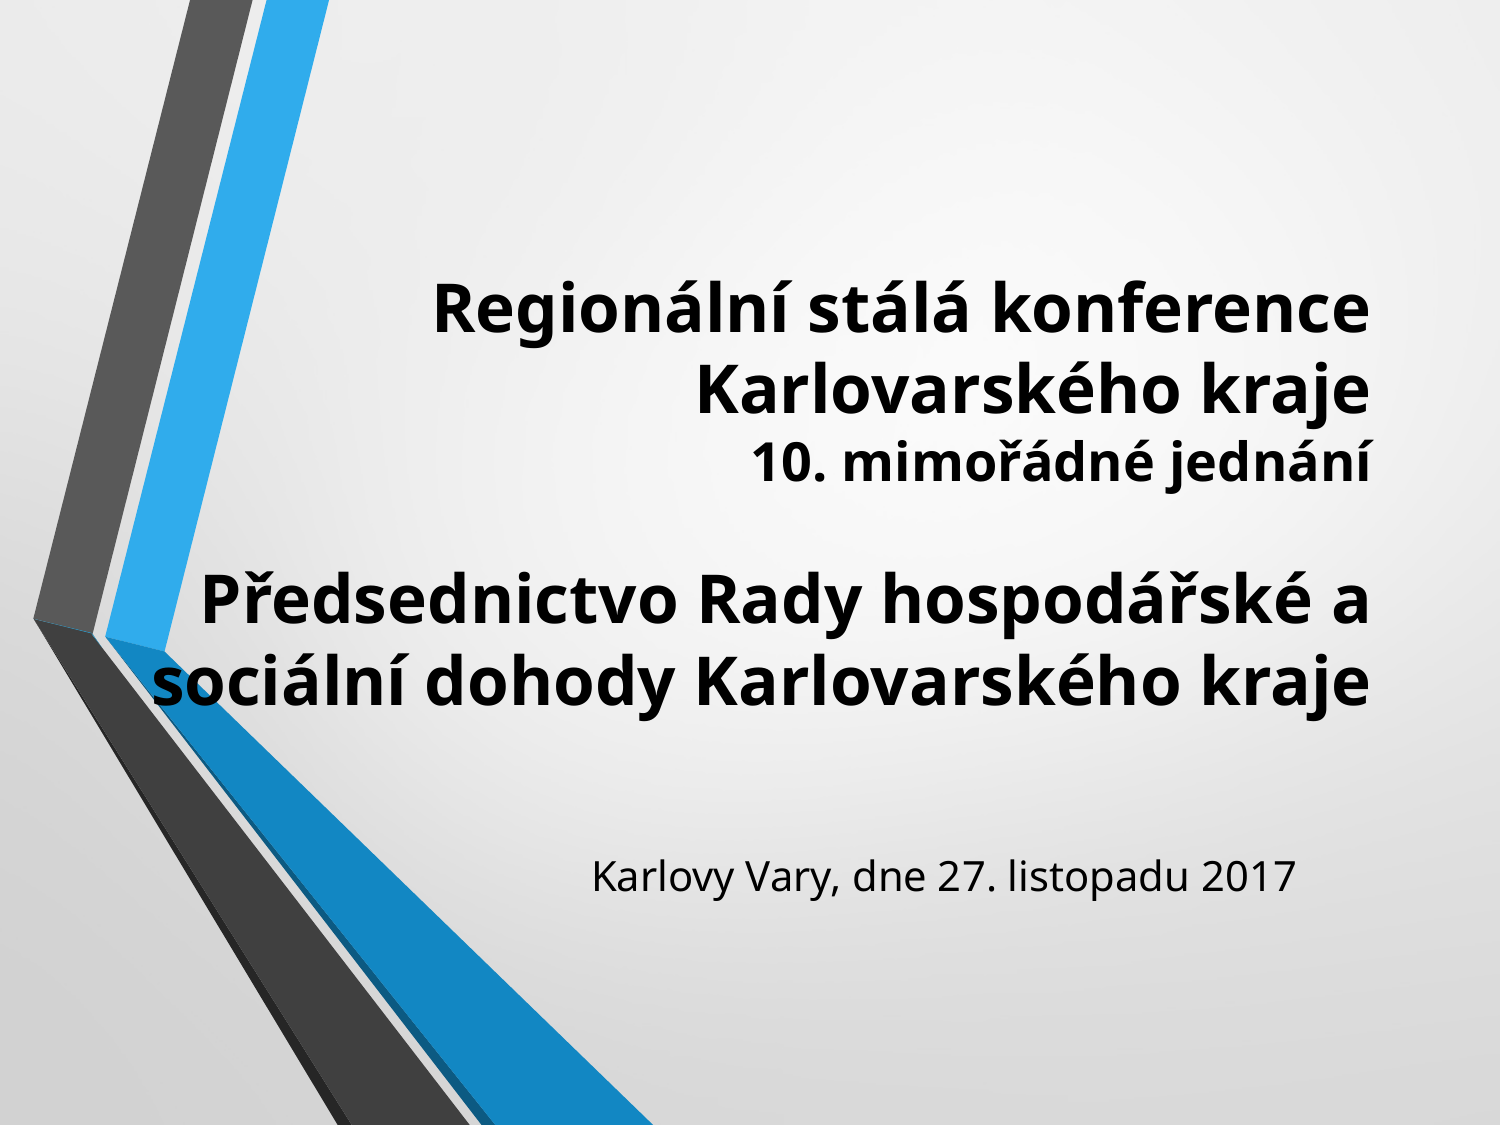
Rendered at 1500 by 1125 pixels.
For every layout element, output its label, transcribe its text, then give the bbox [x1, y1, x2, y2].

title Regionální stálá konference Karlovarského kraje 10. mimořádné jednání Předsednictvo Rady hospodářské a sociální dohody Karlovarského kraje [112, 184, 1388, 726]
subtitle Karlovy Vary, dne 27. listopadu 2017 [187, 775, 1313, 941]
